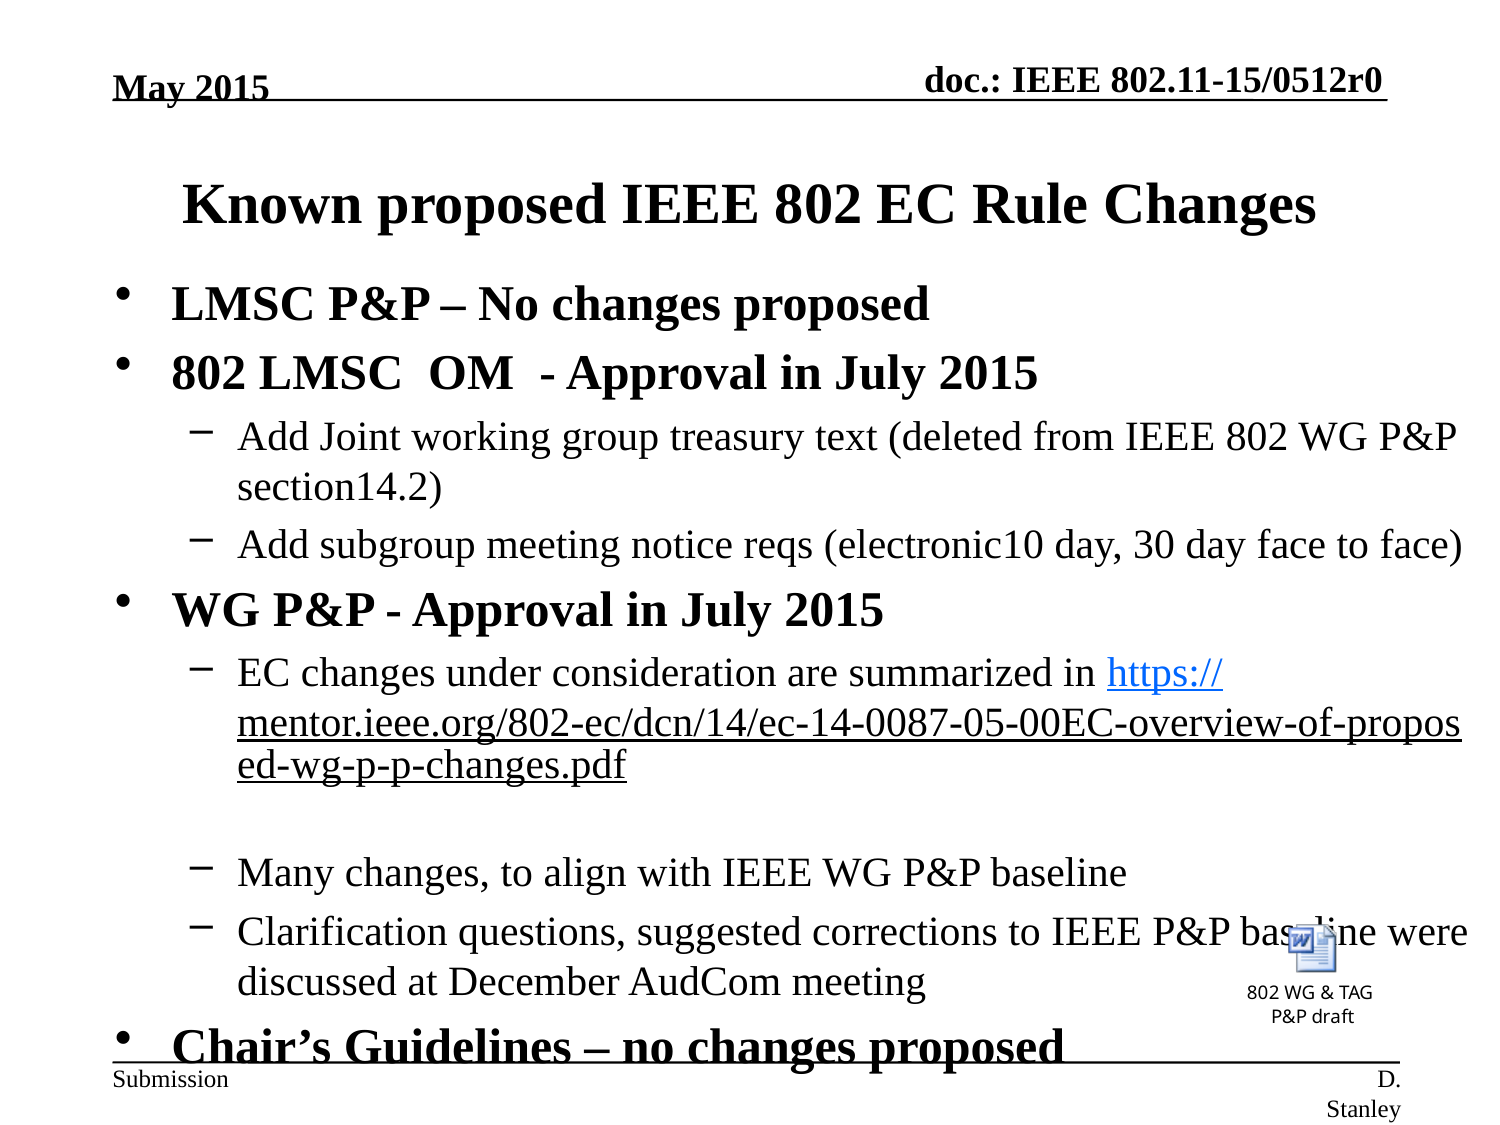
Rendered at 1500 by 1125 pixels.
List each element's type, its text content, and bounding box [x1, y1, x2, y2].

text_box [1237, 923, 1388, 1051]
list LMSC P&P – No changes proposed 802 LMSC OM - Approval in July 2015 Add Joint working group treasury text (deleted from IEEE 802 WG P&P section14.2) Add subgroup meeting notice reqs (electronic10 day, 30 day face to face) WG P&P - Approval in July 2015 EC changes under consideration are summarized in https://mentor.ieee.org/802-ec/dcn/14/ec-14-0087-05-00EC-overview-of-proposed-wg-p-p-changes.pdf Many changes, to align with IEEE WG P&P baseline Clarification questions, suggested corrections to IEEE P&P baseline were discussed at December AudCom meeting Chair’s Guidelines – no changes proposed [99, 262, 1488, 1101]
title Known proposed IEEE 802 EC Rule Changes [24, 112, 1476, 288]
footer D. Stanley Aruba Networks [1324, 1061, 1402, 1093]
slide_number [112, 62, 401, 109]
